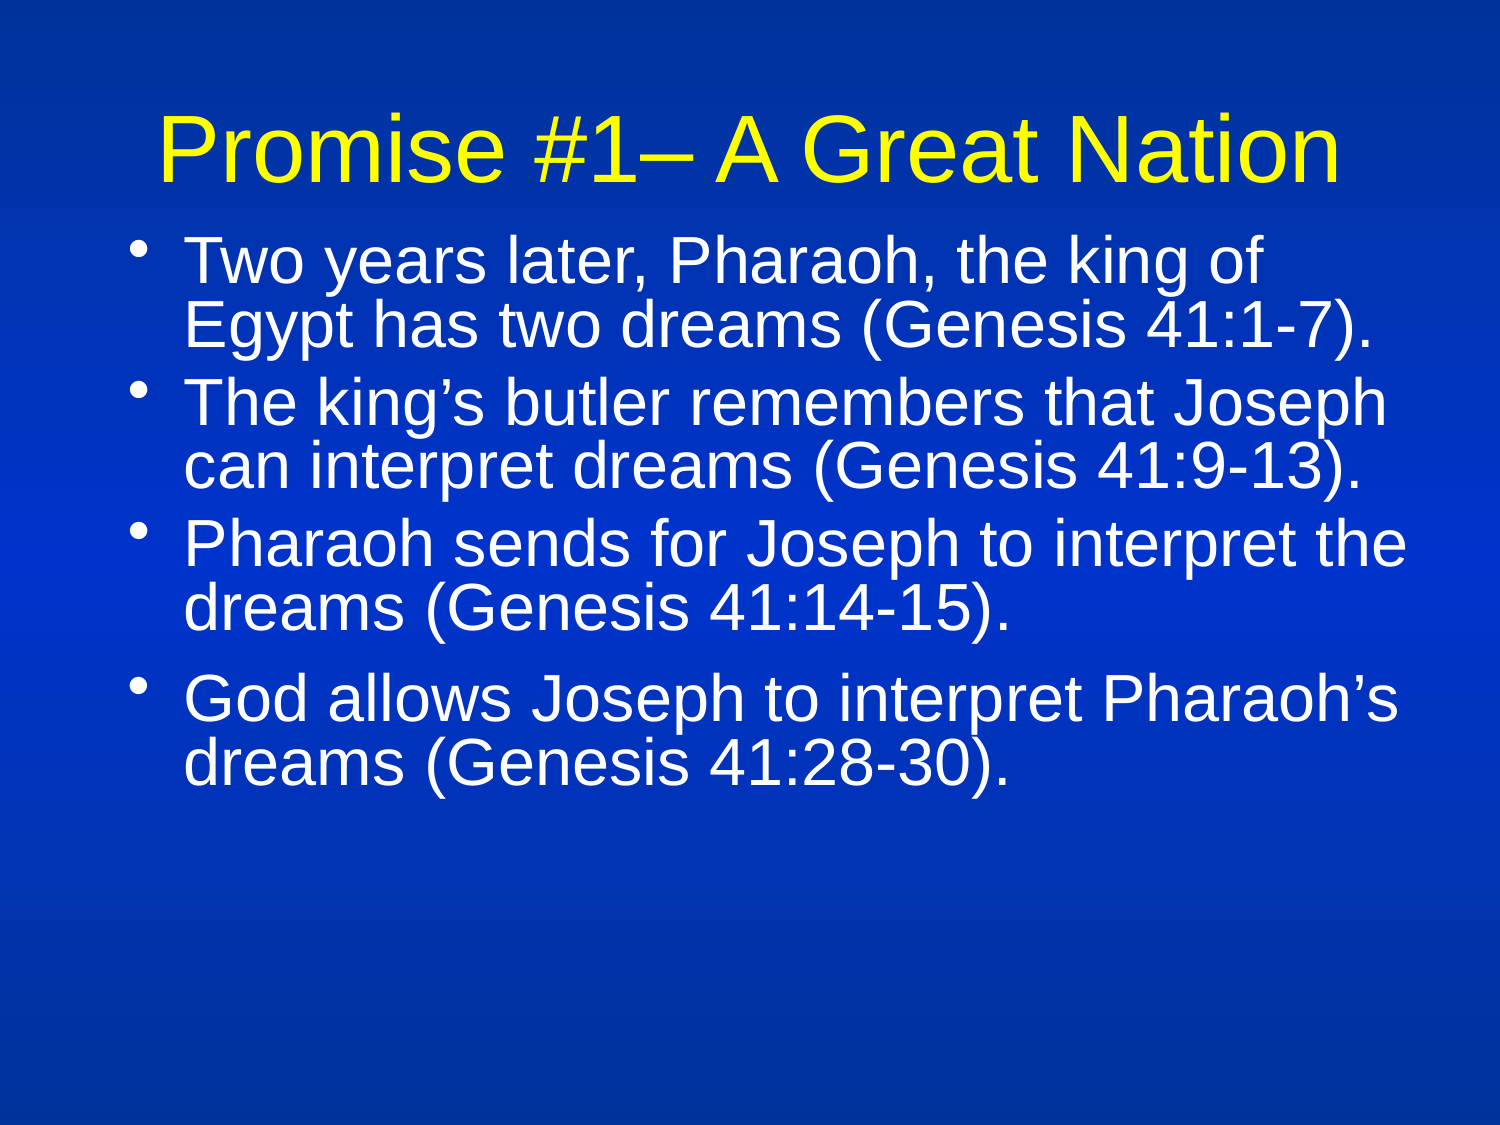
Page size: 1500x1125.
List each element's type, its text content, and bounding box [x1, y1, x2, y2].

text_box God allows Joseph to interpret Pharaoh’s dreams (Genesis 41:28-30). [112, 662, 1450, 963]
list Two years later, Pharaoh, the king of Egypt has two dreams (Genesis 41:1-7). The king’s butler remembers that Joseph can interpret dreams (Genesis 41:9-13). Pharaoh sends for Joseph to interpret the dreams (Genesis 41:14-15). [112, 224, 1450, 650]
title Promise #1– A Great Nation [37, 50, 1463, 238]
